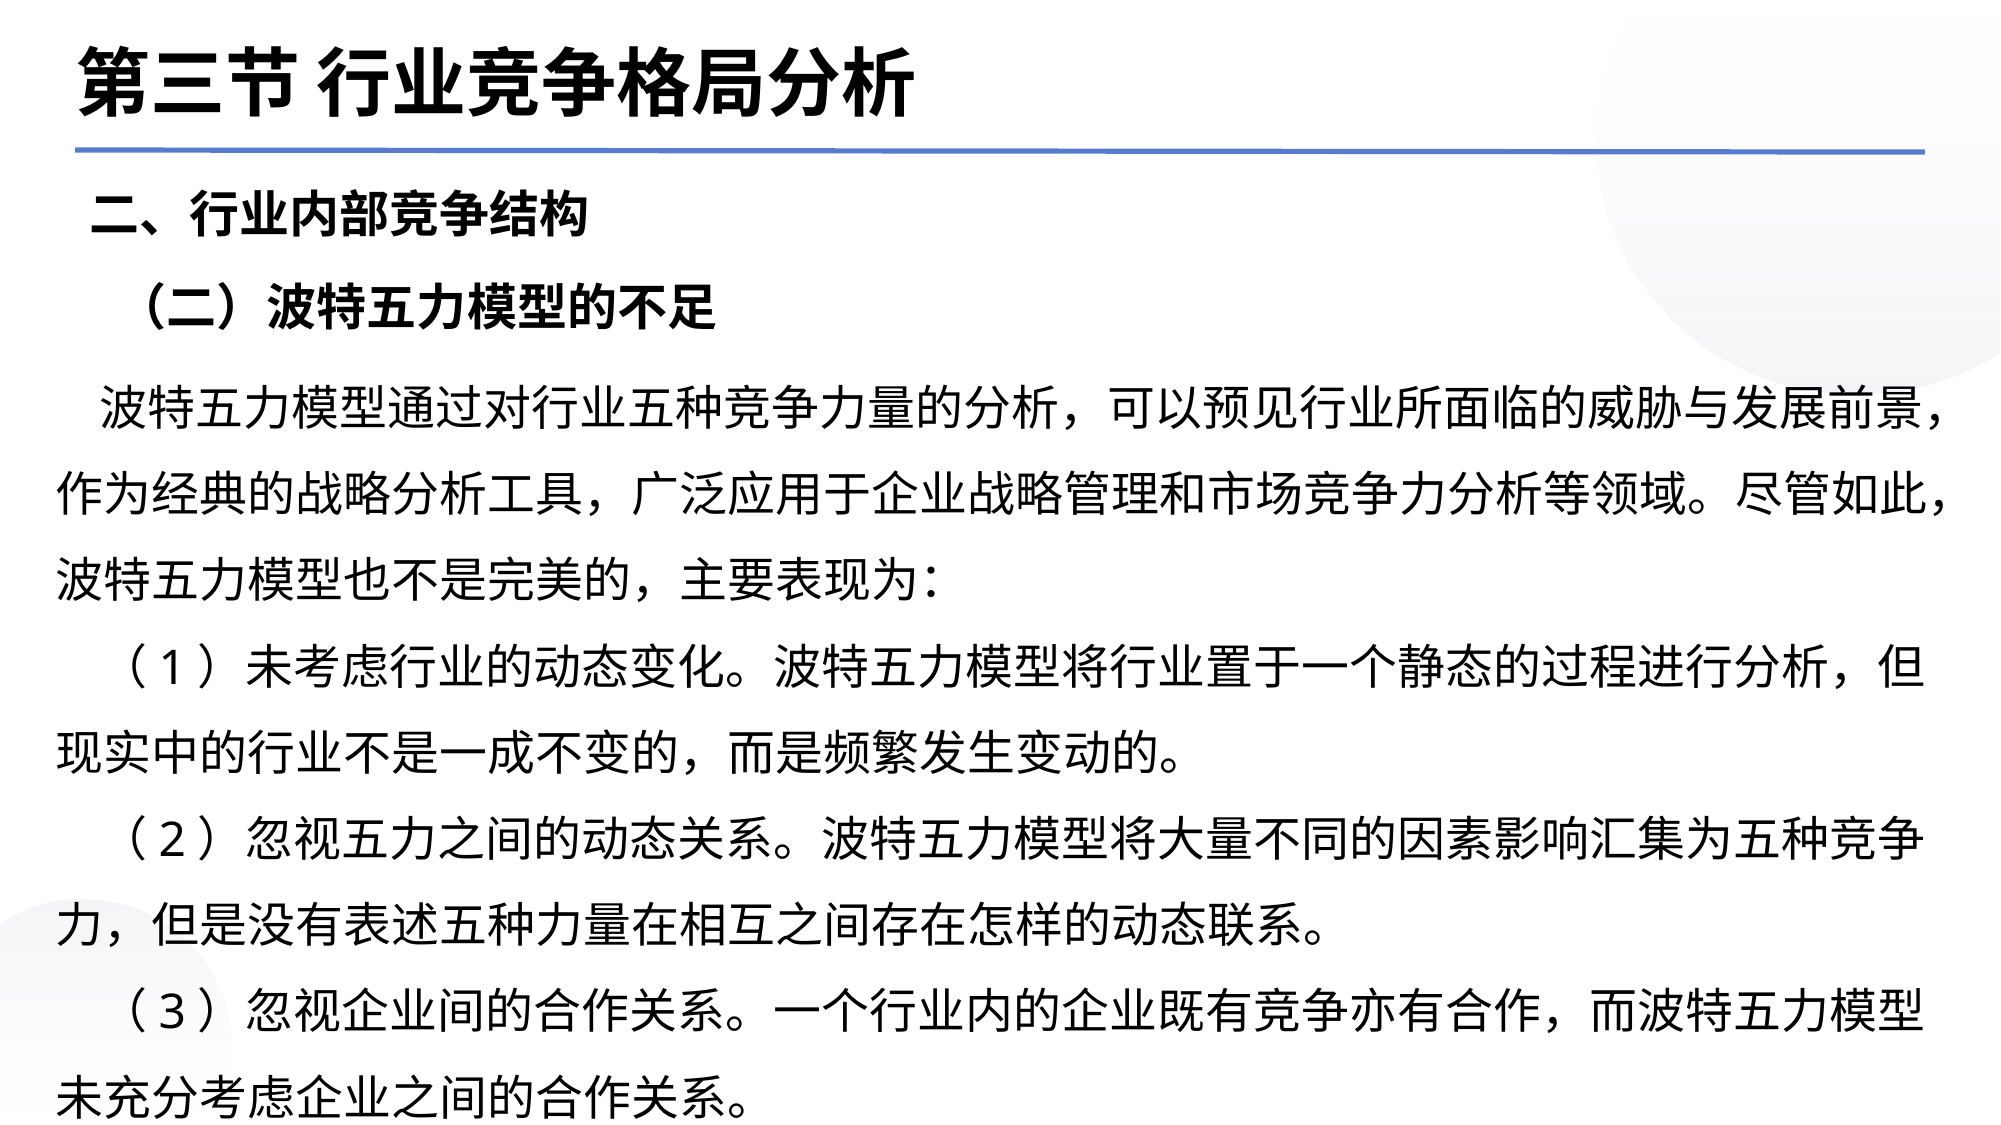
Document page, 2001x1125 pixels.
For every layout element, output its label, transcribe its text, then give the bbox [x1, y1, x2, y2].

text_box [0, 904, 233, 1125]
text_box 波特五力模型通过对行业五种竞争力量的分析，可以预见行业所面临的威胁与发展前景，作为经典的战略分析工具，广泛应用于企业战略管理和市场竞争力分析等领域。尽管如此，波特五力模型也不是完美的，主要表现为： （1）未考虑行业的动态变化。波特五力模型将行业置于一个静态的过程进行分析，但现实中的行业不是一成不变的，而是频繁发生变动的。 （2）忽视五力之间的动态关系。波特五力模型将大量不同的因素影响汇集为五种竞争力，但是没有表述五种力量在相互之间存在怎样的动态联系。 （3）忽视企业间的合作关系。一个行业内的企业既有竞争亦有合作，而波特五力模型未充分考虑企业之间的合作关系。 [40, 341, 1966, 1027]
text_box [1594, 0, 2000, 372]
text_box 二、行业内部竞争结构 [75, 175, 909, 251]
text_box 第三节 行业竞争格局分析 [75, 24, 1925, 125]
text_box （二）波特五力模型的不足 [102, 267, 936, 341]
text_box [74, 149, 1925, 153]
